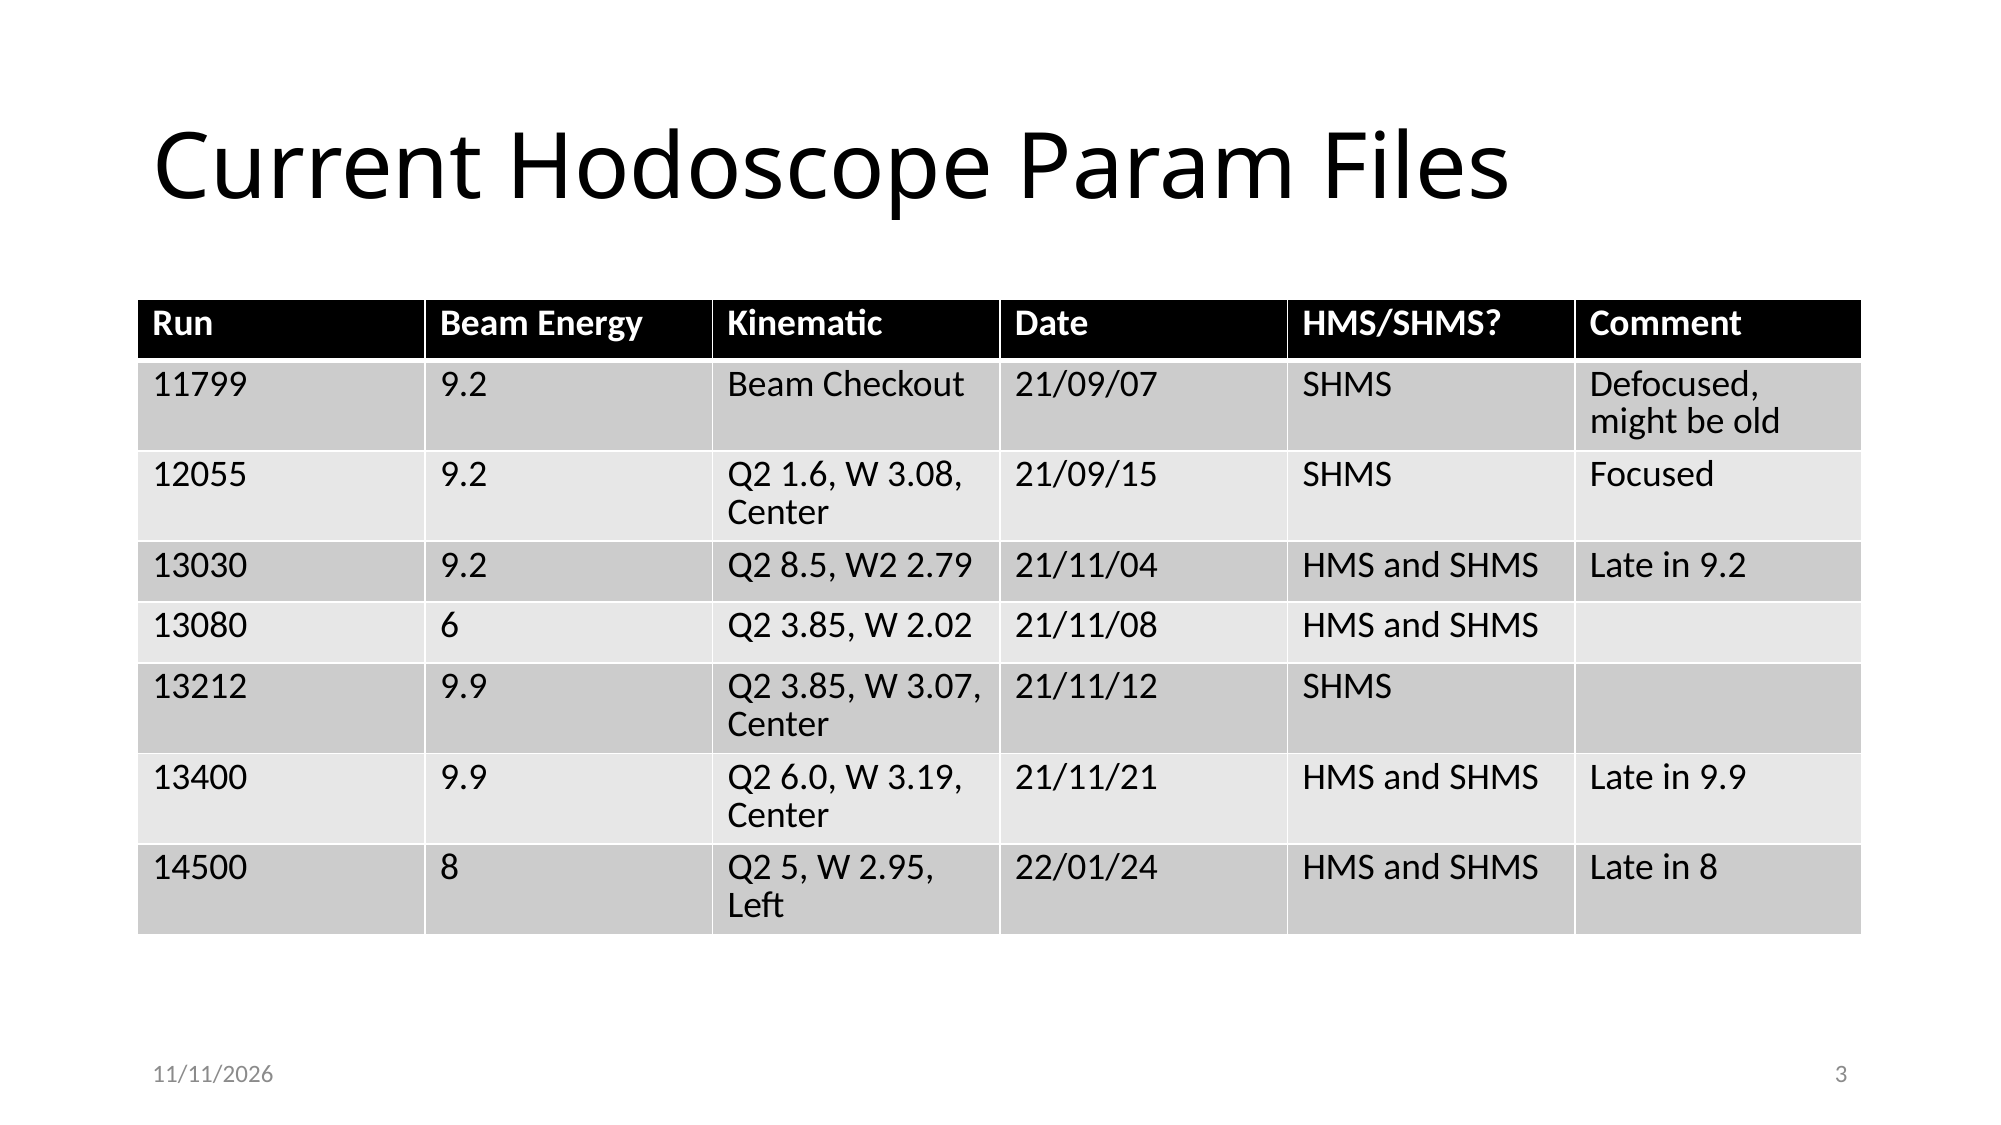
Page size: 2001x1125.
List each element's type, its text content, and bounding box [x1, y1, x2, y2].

table_cell Late in 9.9 [1576, 754, 1861, 843]
table_cell Q2 3.85, W 3.07, Center [713, 664, 999, 753]
table_header Kinematic [713, 300, 999, 358]
table_cell SHMS [1288, 452, 1574, 540]
table_cell Focused [1576, 452, 1861, 540]
table_header HMS/SHMS? [1288, 300, 1574, 358]
table_cell 22/01/24 [1001, 845, 1287, 934]
table_cell Defocused, might be old [1576, 363, 1861, 450]
table_cell Q2 3.85, W 2.02 [713, 603, 999, 662]
table_header Date [1001, 300, 1287, 358]
table_cell 9.2 [426, 363, 712, 450]
table_cell 21/11/04 [1001, 542, 1287, 601]
table_header Beam Energy [426, 300, 712, 358]
table_cell HMS and SHMS [1288, 542, 1574, 601]
table_cell 6 [426, 603, 712, 662]
table_cell 14500 [138, 845, 424, 934]
table_cell 8 [426, 845, 712, 934]
table_cell 21/09/15 [1001, 452, 1287, 540]
table_cell Beam Checkout [713, 363, 999, 450]
table_cell Late in 8 [1576, 845, 1861, 934]
table_cell 13030 [138, 542, 424, 601]
table_cell 9.2 [426, 452, 712, 540]
table_cell 13080 [138, 603, 424, 662]
table_cell 13212 [138, 664, 424, 753]
table_cell Q2 8.5, W2 2.79 [713, 542, 999, 601]
slide_number 3 [1412, 1042, 1863, 1103]
title Current Hodoscope Param Files [137, 59, 1863, 278]
table_cell [1576, 664, 1861, 753]
table_cell HMS and SHMS [1288, 845, 1574, 934]
table_cell 21/11/21 [1001, 754, 1287, 843]
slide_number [137, 1042, 588, 1103]
table_cell 11799 [138, 363, 424, 450]
table_cell 9.9 [426, 664, 712, 753]
table_cell Q2 5, W 2.95, Left [713, 845, 999, 934]
table_cell 13400 [138, 754, 424, 843]
table_cell SHMS [1288, 664, 1574, 753]
table_cell 21/09/07 [1001, 363, 1287, 450]
table_cell 21/11/08 [1001, 603, 1287, 662]
table_header Run [138, 300, 424, 358]
table_cell 21/11/12 [1001, 664, 1287, 753]
table_cell 9.2 [426, 542, 712, 601]
table_cell 9.9 [426, 754, 712, 843]
table_cell Late in 9.2 [1576, 542, 1861, 601]
table_cell Q2 6.0, W 3.19, Center [713, 754, 999, 843]
table_cell [1576, 603, 1861, 662]
table_cell HMS and SHMS [1288, 603, 1574, 662]
table_cell HMS and SHMS [1288, 754, 1574, 843]
table_cell Q2 1.6, W 3.08, Center [713, 452, 999, 540]
table_header Comment [1576, 300, 1861, 358]
table_cell SHMS [1288, 363, 1574, 450]
table_cell 12055 [138, 452, 424, 540]
